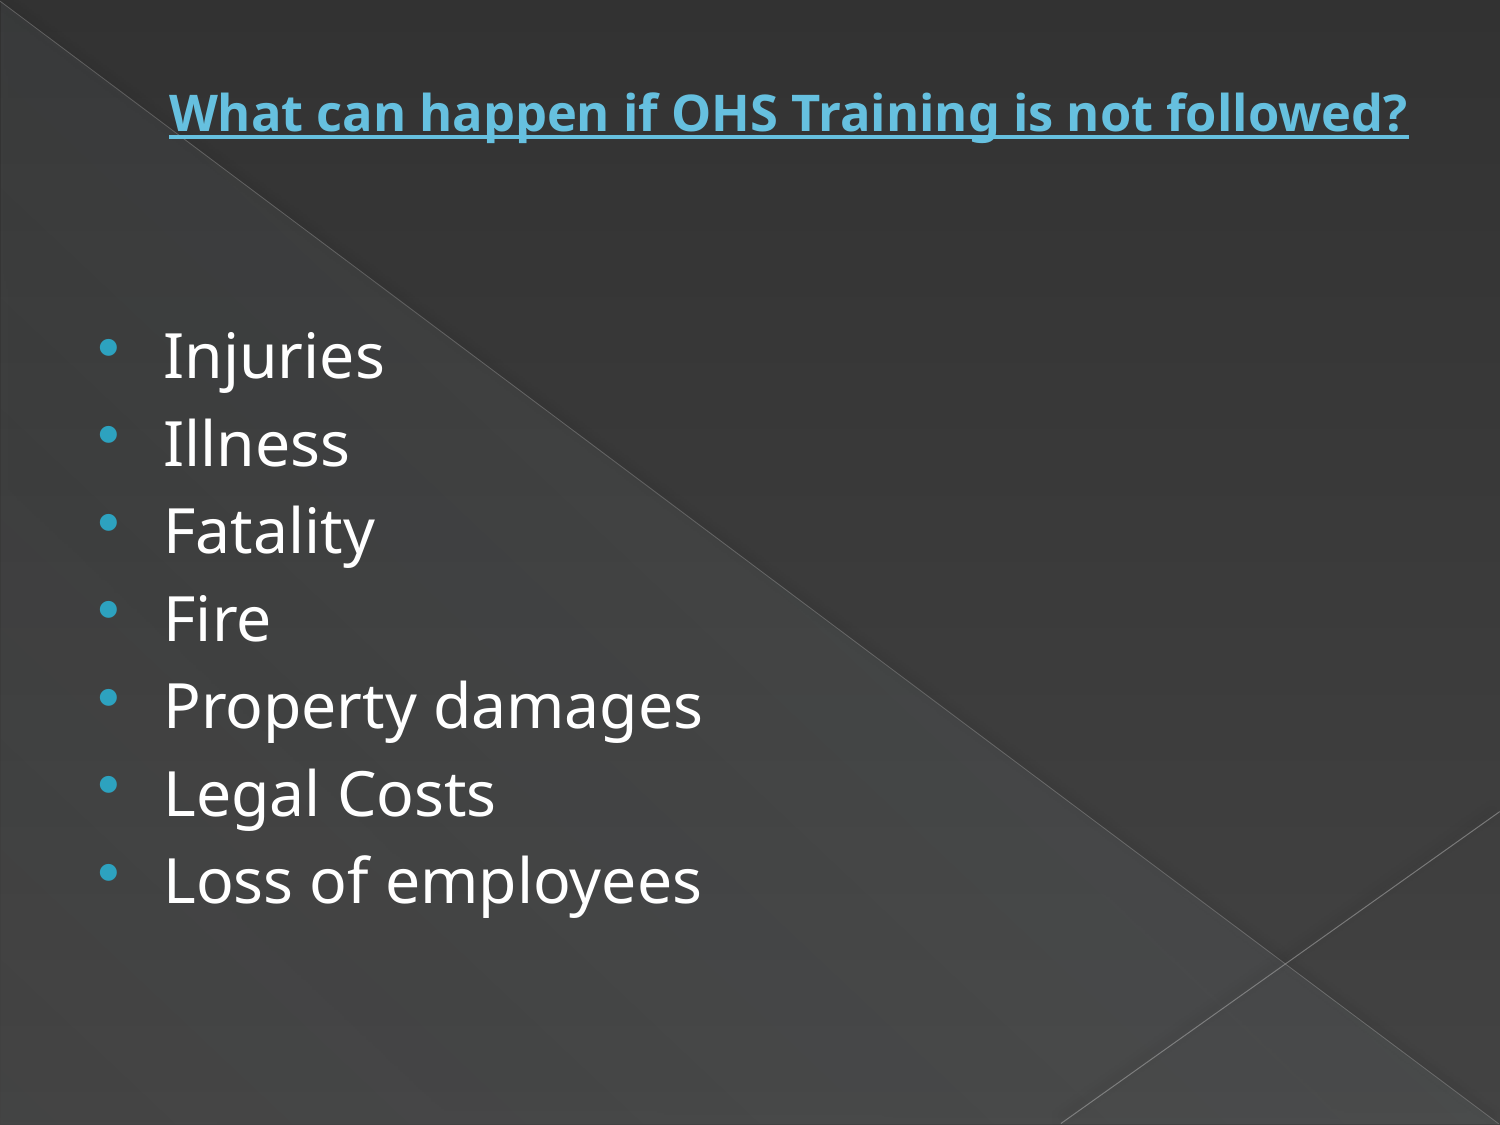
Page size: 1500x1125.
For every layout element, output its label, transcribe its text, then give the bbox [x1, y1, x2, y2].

list Injuries Illness Fatality Fire Property damages Legal Costs Loss of employees [75, 308, 1425, 1059]
title What can happen if OHS Training is not followed? [75, 43, 1425, 274]
